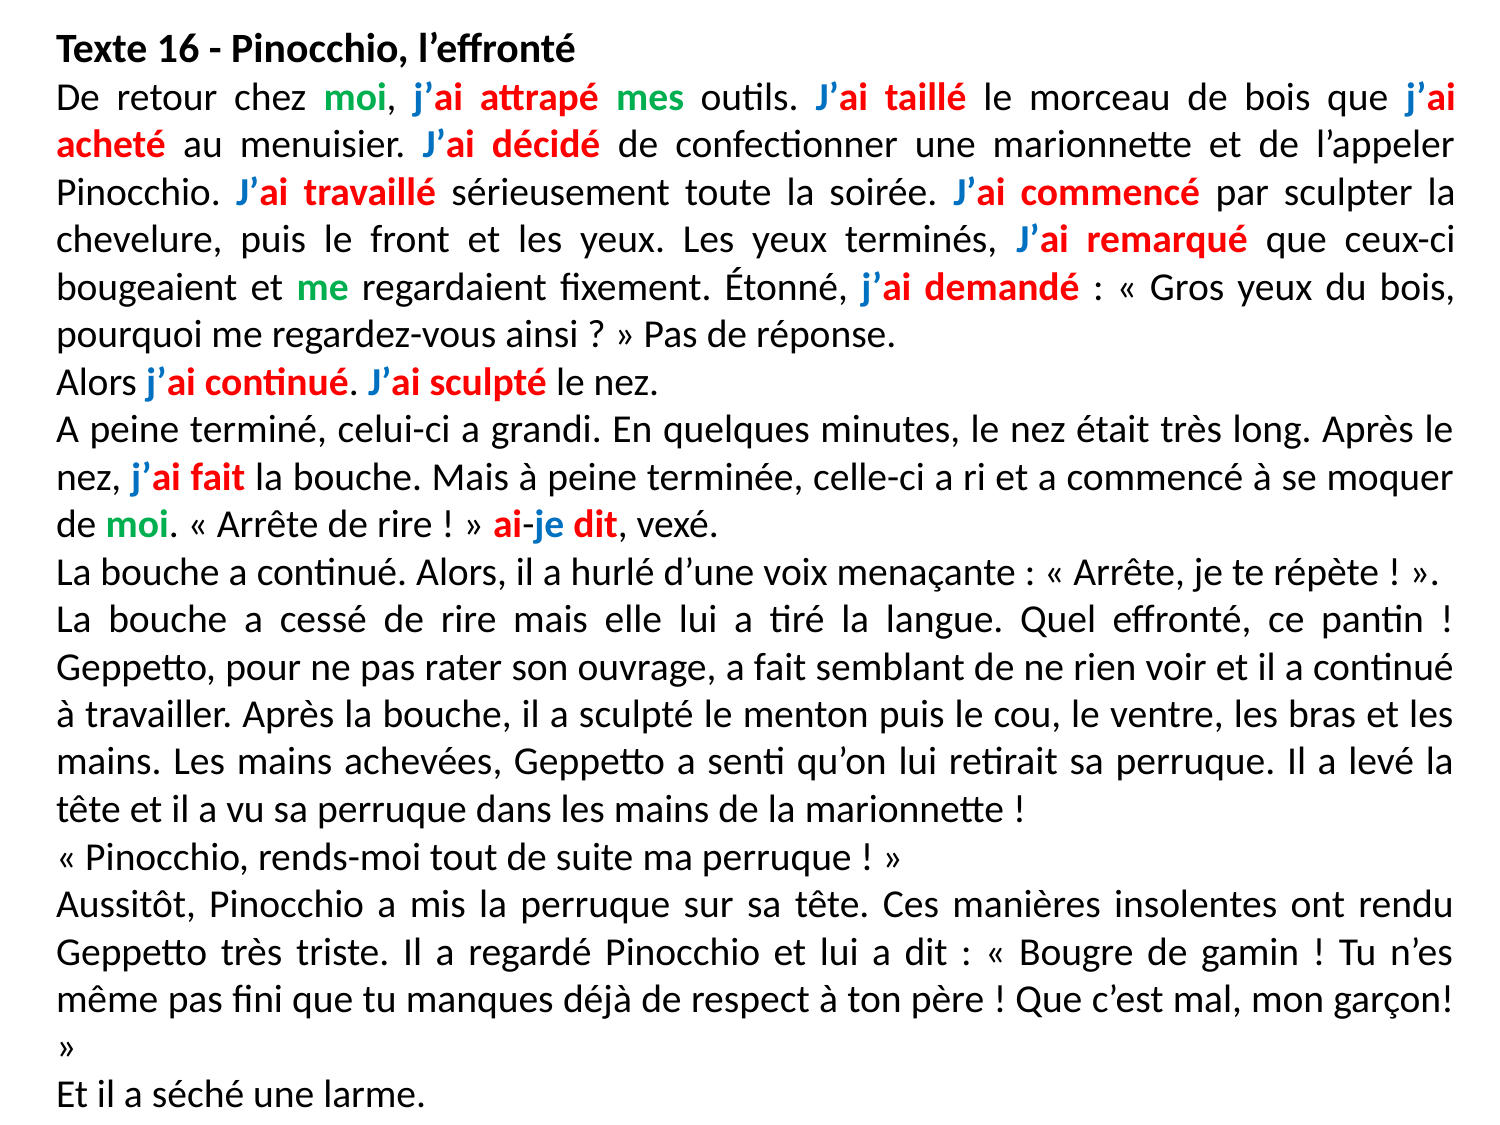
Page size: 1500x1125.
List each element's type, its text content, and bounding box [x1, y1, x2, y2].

text_box Texte 16 - Pinocchio, l’effronté De retour chez moi, j’ai attrapé mes outils. J’ai taillé le morceau de bois que j’ai acheté au menuisier. J’ai décidé de confectionner une marionnette et de l’appeler Pinocchio. J’ai travaillé sérieusement toute la soirée. J’ai commencé par sculpter la chevelure, puis le front et les yeux. Les yeux terminés, J’ai remarqué que ceux-ci bougeaient et me regardaient fixement. Étonné, j’ai demandé : « Gros yeux du bois, pourquoi me regardez-vous ainsi ? » Pas de réponse. Alors j’ai continué. J’ai sculpté le nez. A peine terminé, celui-ci a grandi. En quelques minutes, le nez était très long. Après le nez, j’ai fait la bouche. Mais à peine terminée, celle-ci a ri et a commencé à se moquer de moi. « Arrête de rire ! » ai-je dit, vexé. La bouche a continué. Alors, il a hurlé d’une voix menaçante : « Arrête, je te répète ! ». La bouche a cessé de rire mais elle lui a tiré la langue. Quel effronté, ce pantin ! Geppetto, pour ne pas rater son ouvrage, a fait semblant de ne rien voir et il a continué à travailler. Après la bouche, il a sculpté le menton puis le cou, le ventre, les bras et les mains. Les mains achevées, Geppetto a senti qu’on lui retirait sa perruque. Il a levé la tête et il a vu sa perruque dans les mains de la marionnette ! « Pinocchio, rends-moi tout de suite ma perruque ! » Aussitôt, Pinocchio a mis la perruque sur sa tête. Ces manières insolentes ont rendu Geppetto très triste. Il a regardé Pinocchio et lui a dit : « Bougre de gamin ! Tu n’es même pas fini que tu manques déjà de respect à ton père ! Que c’est mal, mon garçon! » Et il a séché une larme. [41, 13, 1471, 1123]
